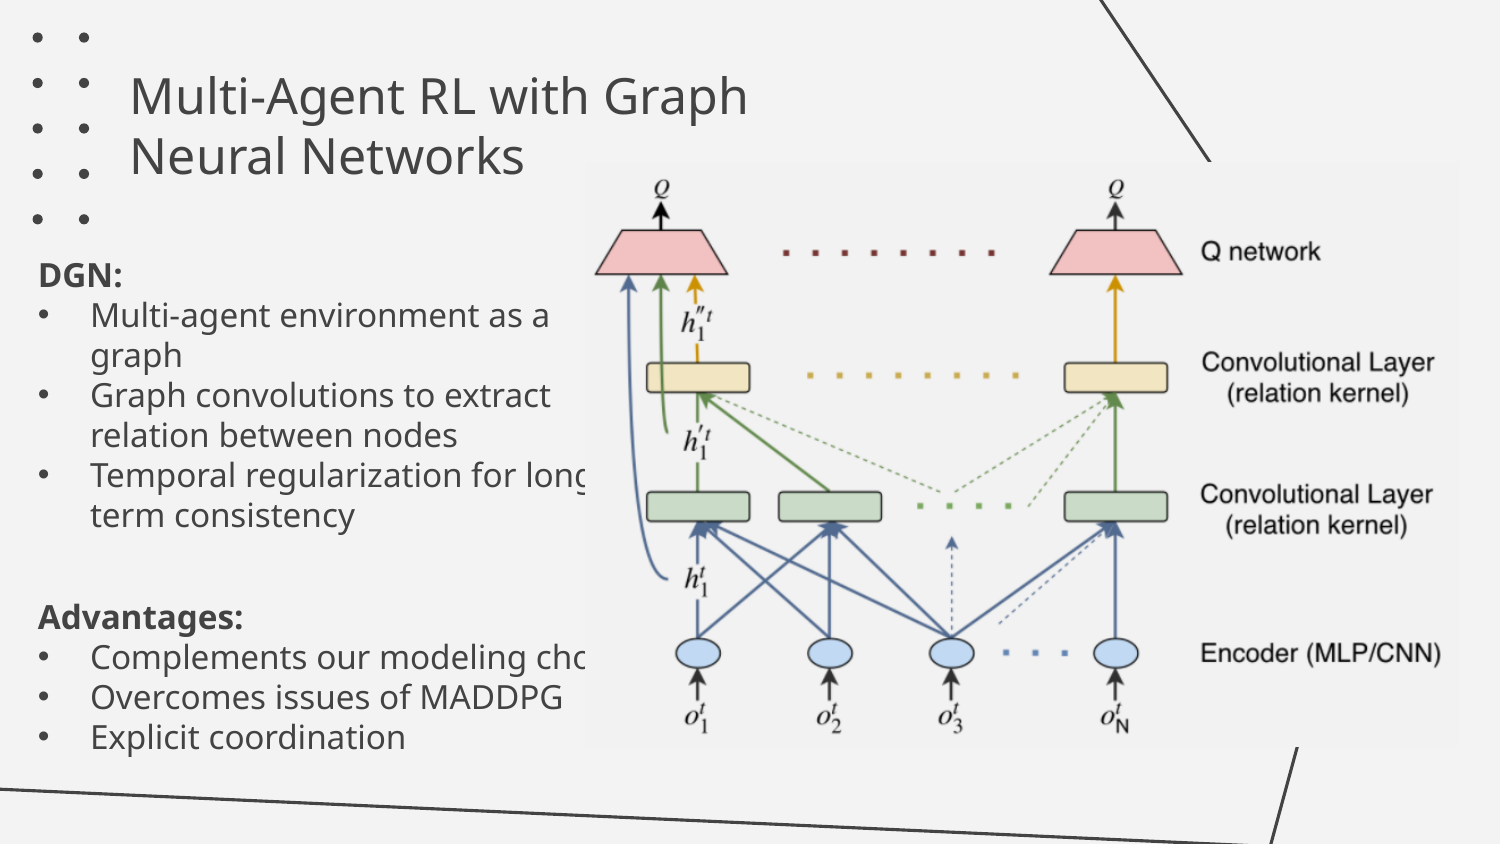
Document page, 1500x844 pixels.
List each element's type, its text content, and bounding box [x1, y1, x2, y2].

text_box DGN: Multi-agent environment as a graph Graph convolutions to extract relation between nodes Temporal regularization for long-term consistency [0, 239, 580, 518]
picture [585, 162, 1459, 748]
title Multi-Agent RL with Graph Neural Networks [114, 41, 807, 201]
text_box Advantages: Complements our modeling choices Overcomes issues of MADDPG Explicit coordination [0, 581, 669, 844]
